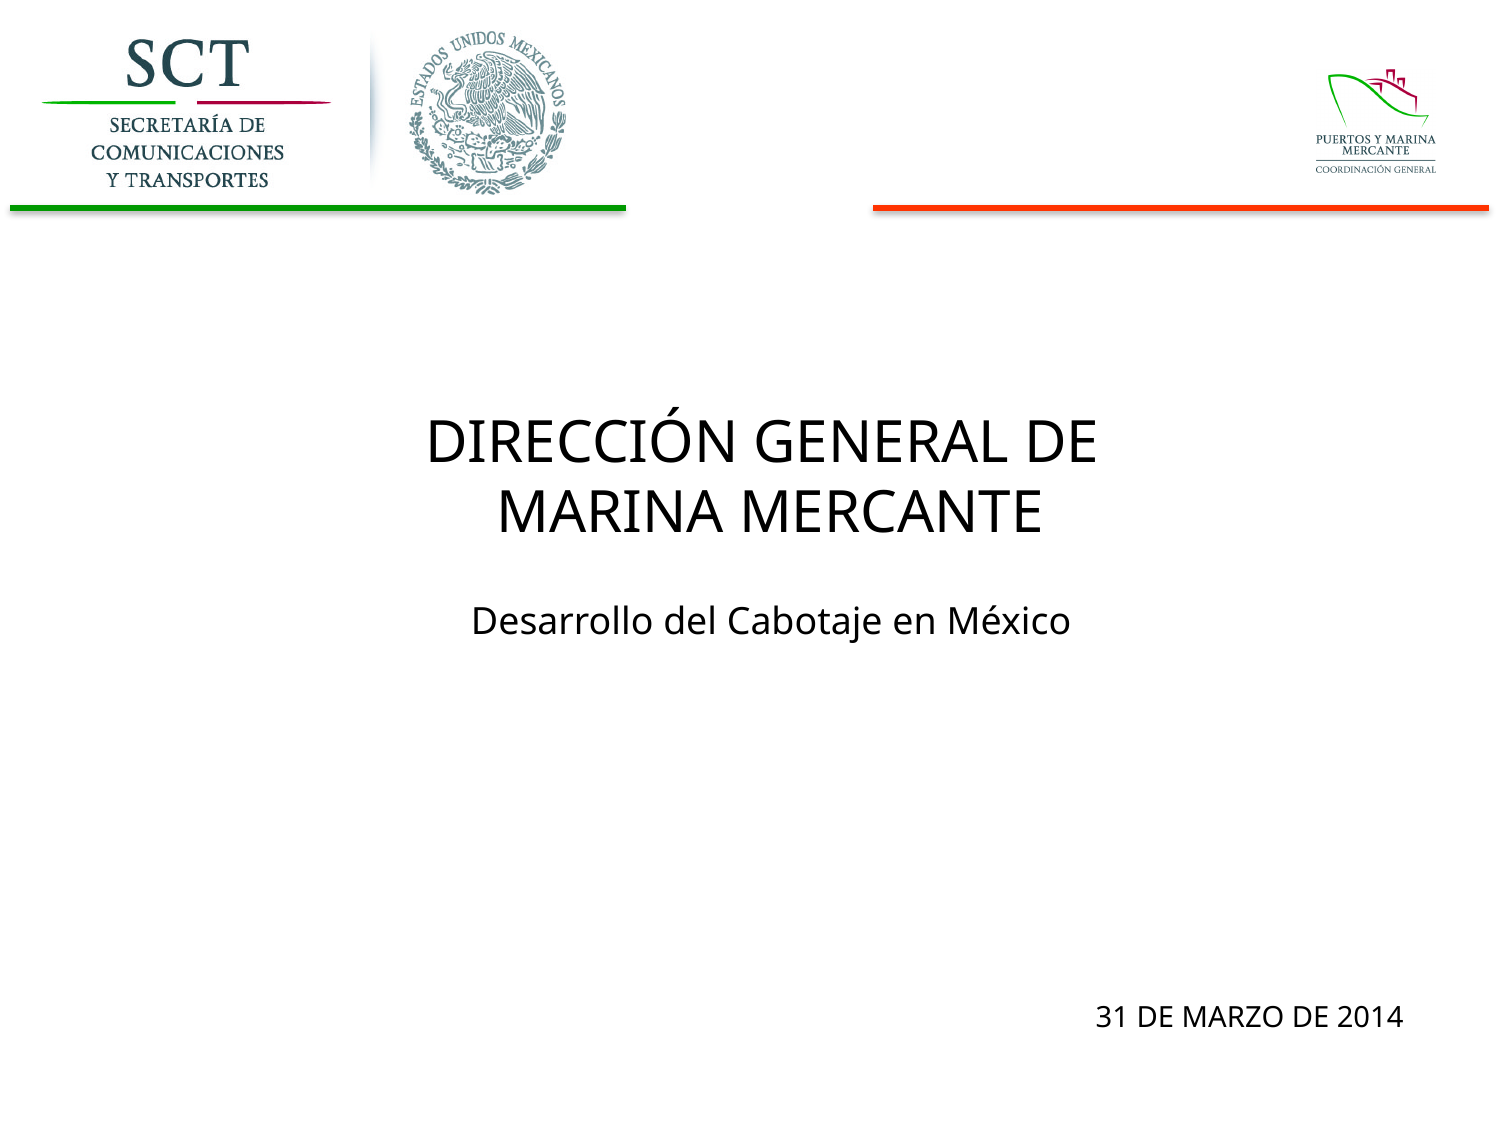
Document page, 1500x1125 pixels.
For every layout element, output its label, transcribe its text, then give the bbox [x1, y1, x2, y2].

text_box DIRECCIÓN GENERAL DE MARINA MERCANTE [316, 397, 1224, 552]
picture [41, 30, 566, 195]
text_box 31 DE MARZO DE 2014 [1080, 990, 1419, 1041]
picture [1316, 69, 1436, 173]
text_box Desarrollo del Cabotaje en México [318, 589, 1225, 650]
